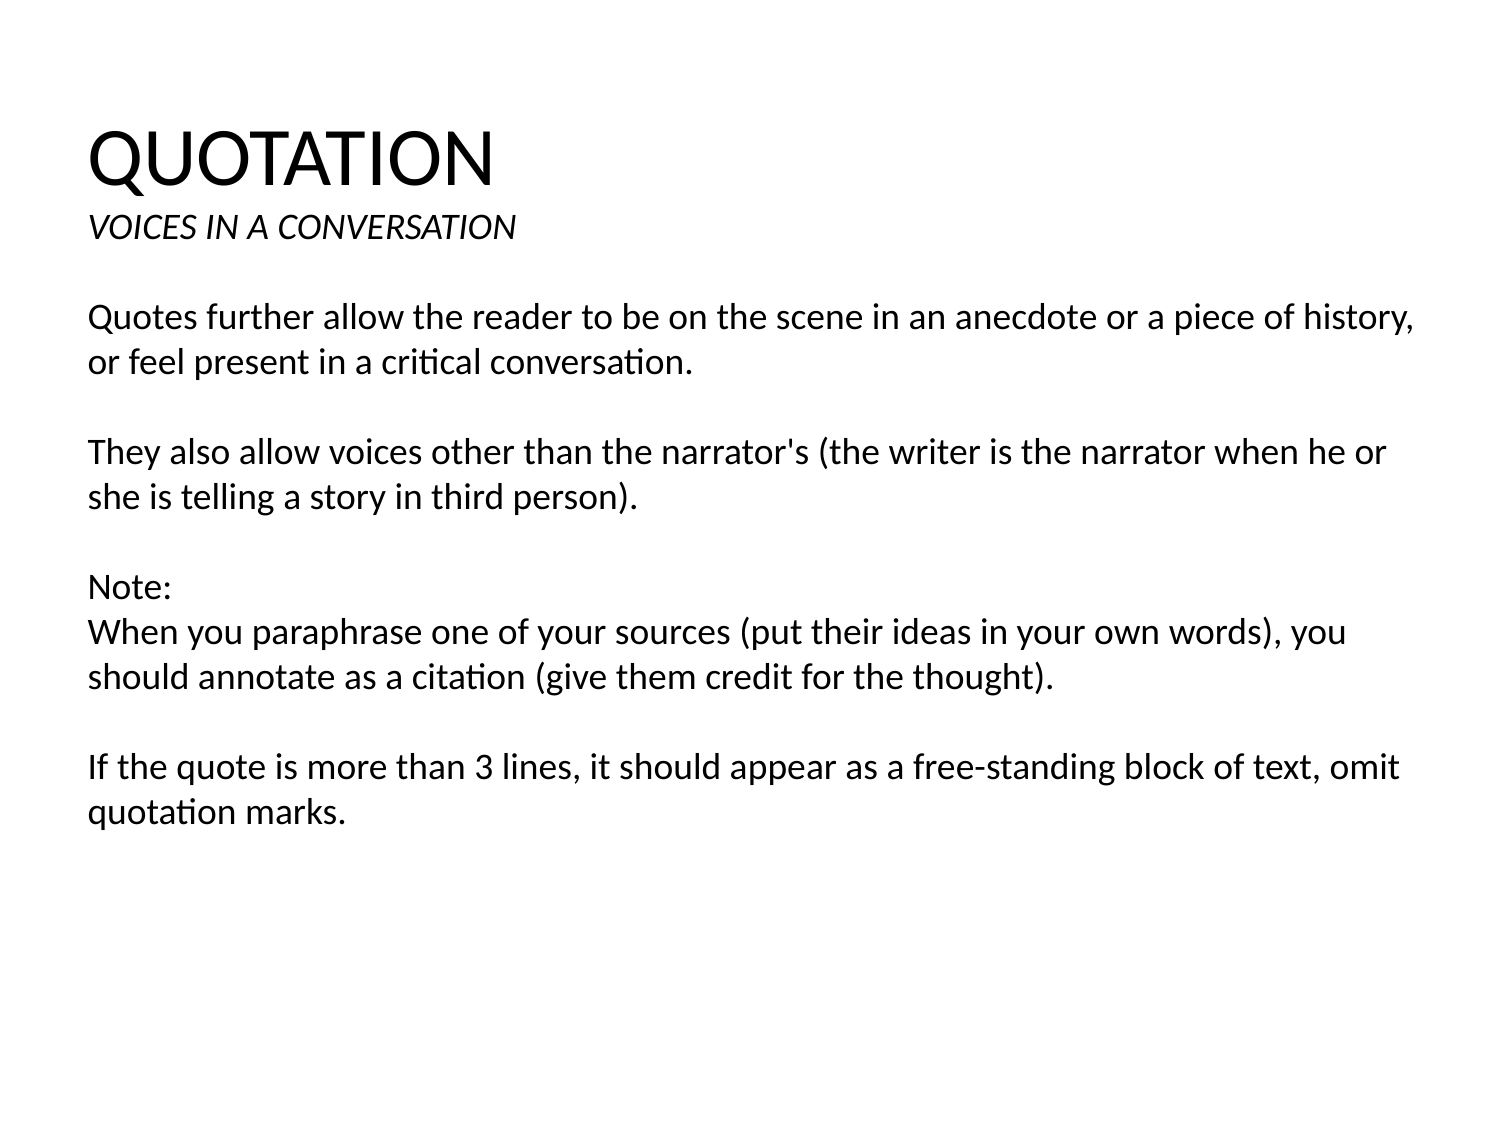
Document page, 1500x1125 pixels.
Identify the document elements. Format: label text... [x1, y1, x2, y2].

text_box QUOTATION VOICES IN A CONVERSATION Quotes further allow the reader to be on the scene in an anecdote or a piece of history, or feel present in a critical conversation. They also allow voices other than the narrator's (the writer is the narrator when he or she is telling a story in third person). Note: When you paraphrase one of your sources (put their ideas in your own words), you should annotate as a citation (give them credit for the thought). If the quote is more than 3 lines, it should appear as a free-standing block of text, omit quotation marks. [72, 94, 1459, 885]
